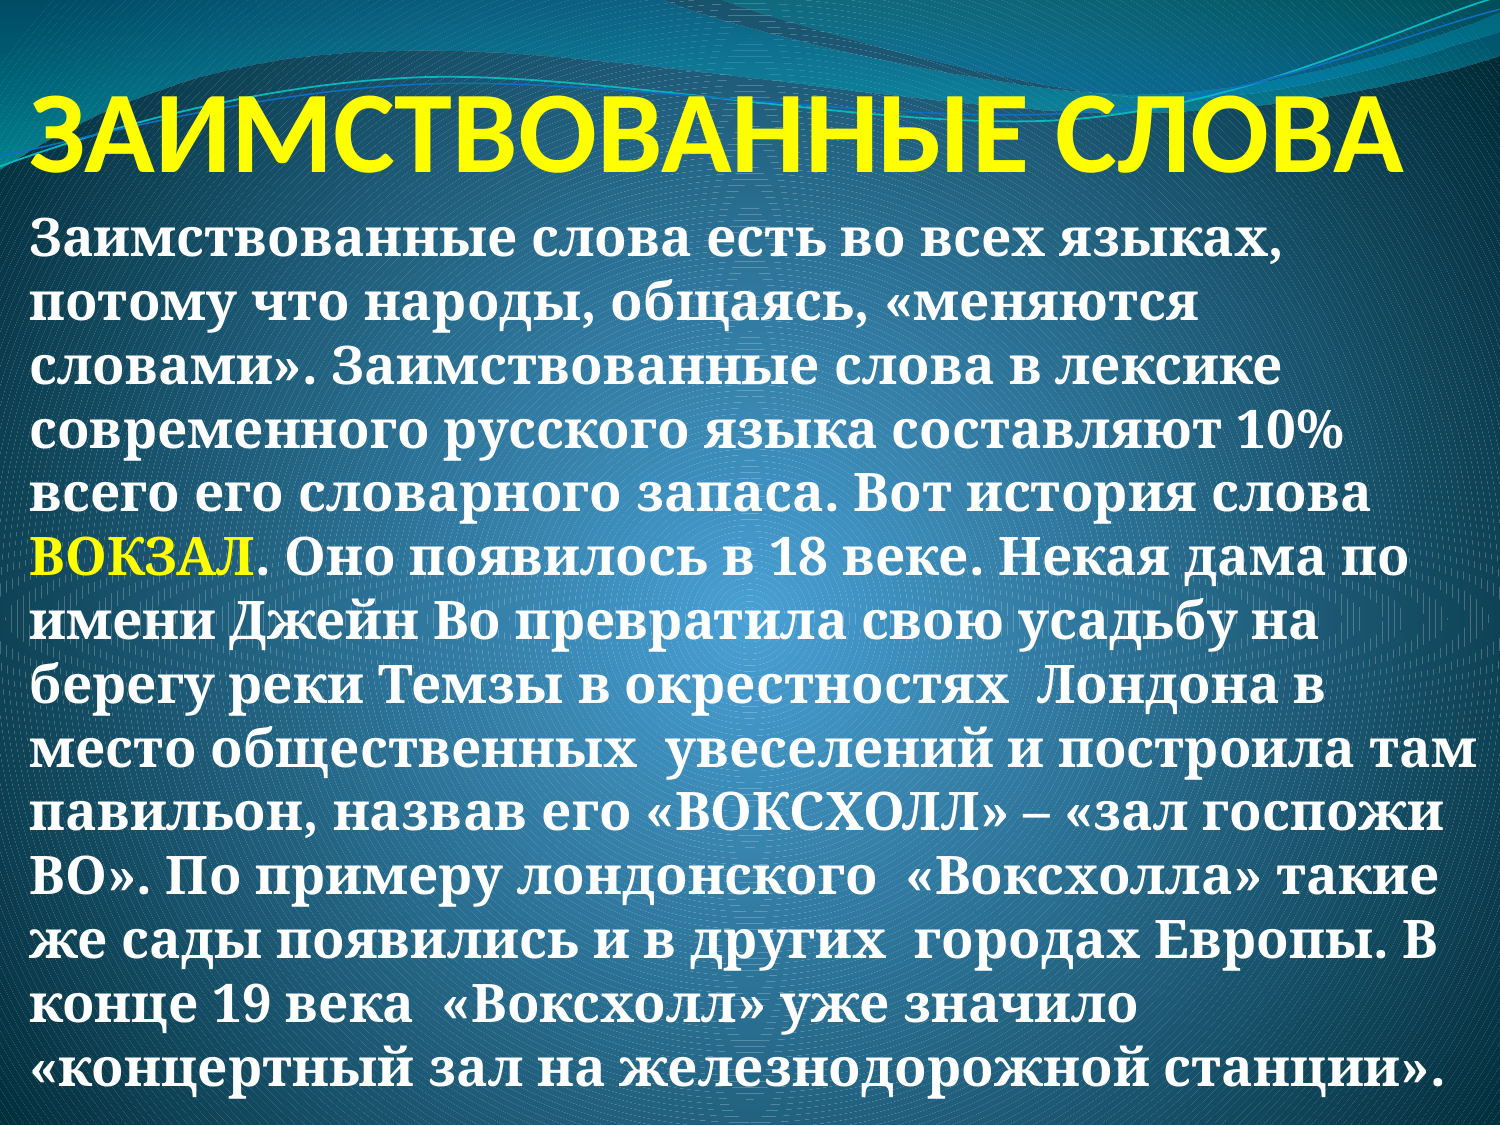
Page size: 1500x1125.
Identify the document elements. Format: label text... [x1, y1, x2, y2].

subtitle Заимствованные слова есть во всех языках, потому что народы, общаясь, «меняются словами». Заимствованные слова в лексике современного русского языка составляют 10% всего его словарного запаса. Вот история слова ВОКЗАЛ. Оно появилось в 18 веке. Некая дама по имени Джейн Во превратила свою усадьбу на берегу реки Темзы в окрестностях Лондона в место общественных увеселений и построила там павильон, назвав его «ВОКСХОЛЛ» – «зал госпожи ВО». По примеру лондонского «Воксхолла» такие же сады появились и в других городах Европы. В конце 19 века «Воксхолл» уже значило «концертный зал на железнодорожной станции». [29, 196, 1500, 1125]
title ЗАИМСТВОВАННЫЕ СЛОВА [29, 0, 1459, 196]
